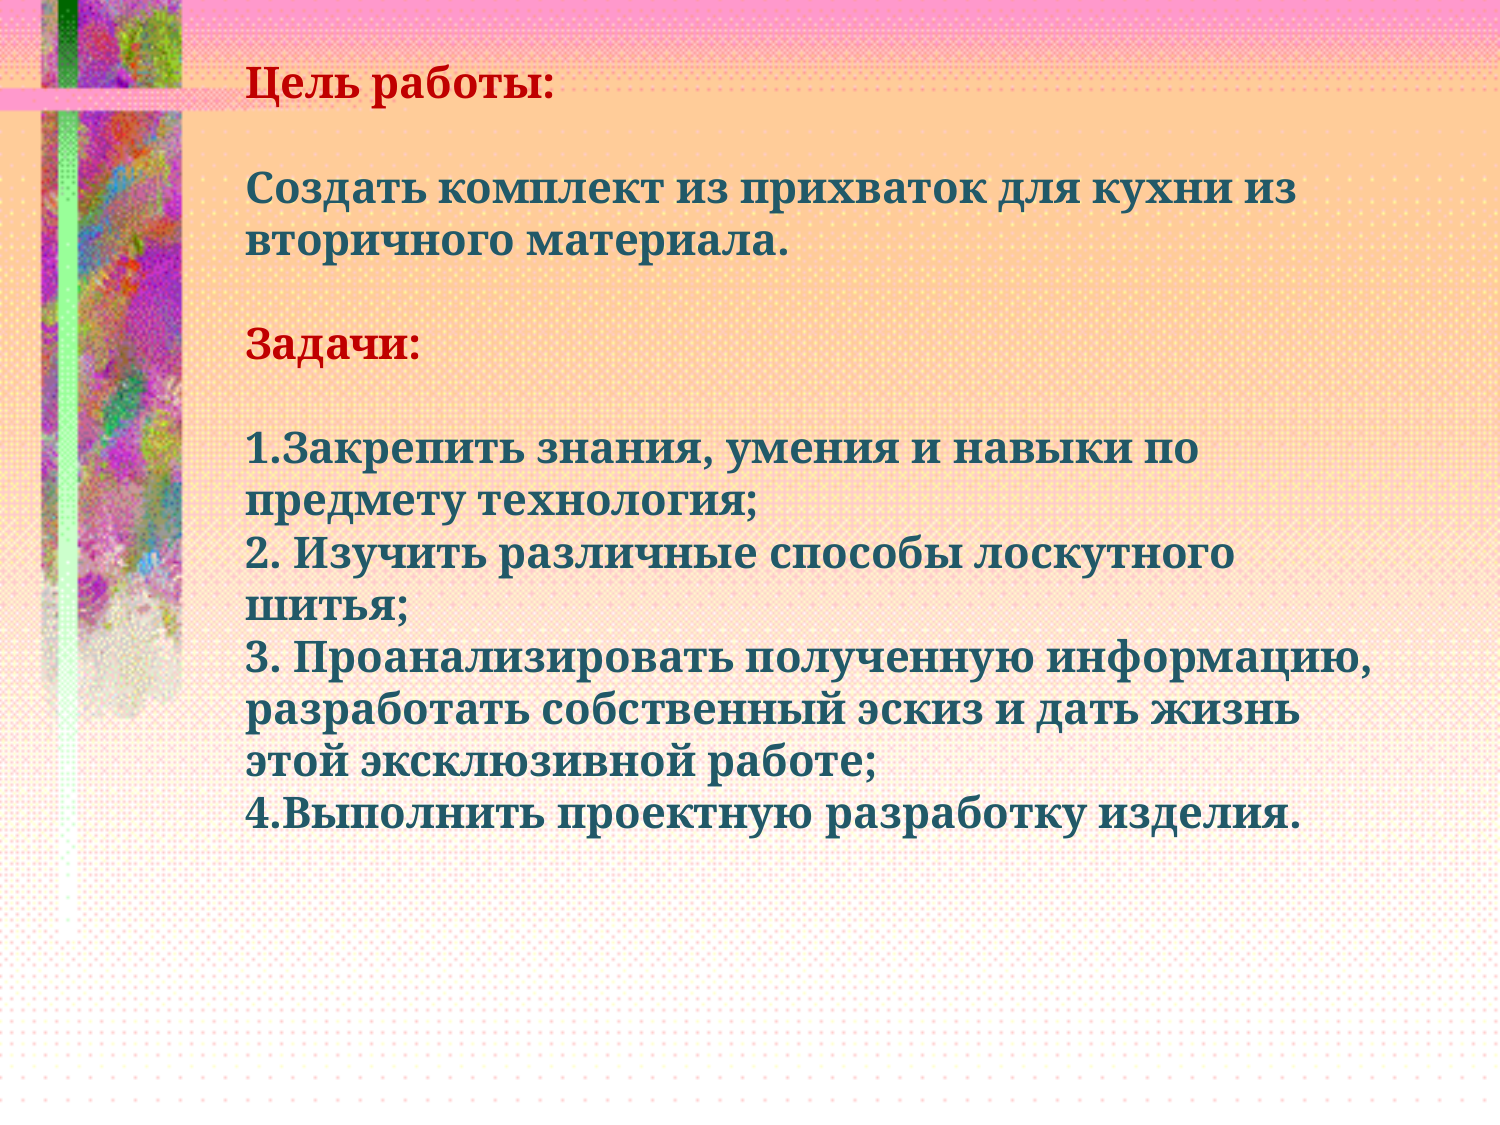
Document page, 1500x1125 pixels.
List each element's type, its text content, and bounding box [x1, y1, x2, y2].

title Цель работы: Создать комплект из прихваток для кухни из вторичного материала. Задачи: 1.Закрепить знания, умения и навыки по предмету технология; 2. Изучить различные способы лоскутного шитья; 3. Проанализировать полученную информацию, разработать собственный эскиз и дать жизнь этой эксклюзивной работе; 4.Выполнить проектную разработку изделия. [230, 45, 1425, 953]
picture [0, 0, 1500, 1125]
